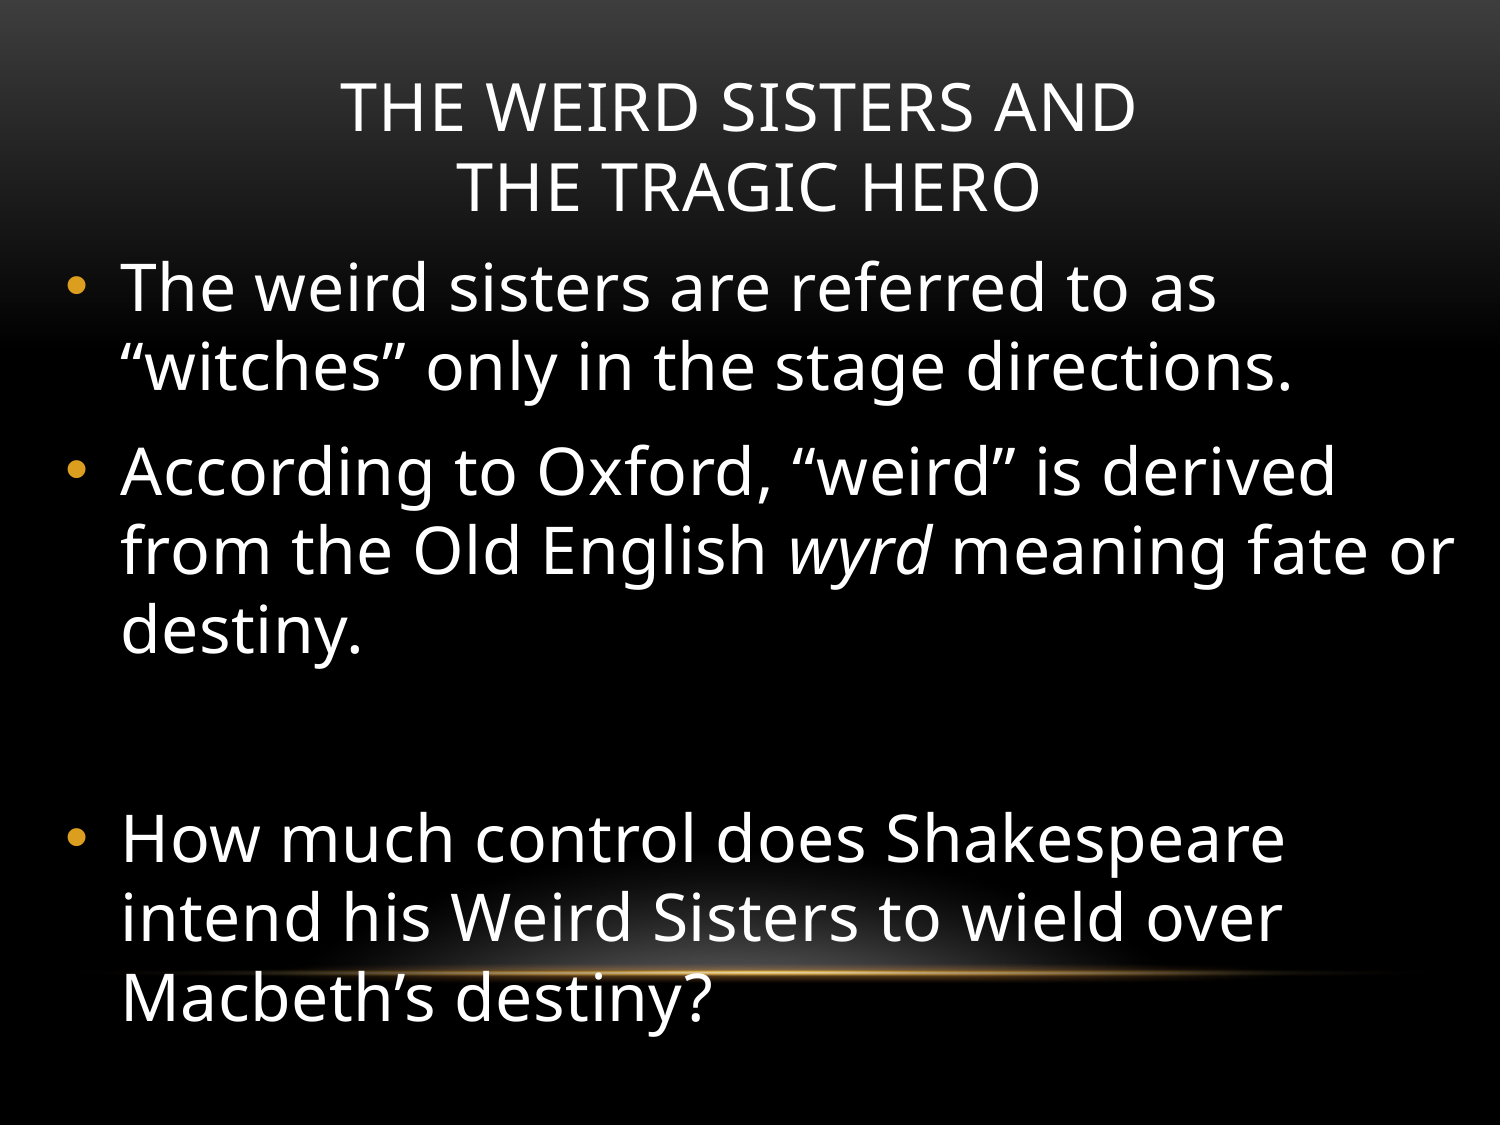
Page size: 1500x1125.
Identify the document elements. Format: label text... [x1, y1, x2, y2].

picture [0, 0, 1500, 1125]
list The weird sisters are referred to as “witches” only in the stage directions. According to Oxford, “weird” is derived from the Old English wyrd meaning fate or destiny. How much control does Shakespeare intend his Weird Sisters to wield over Macbeth’s destiny? [50, 237, 1488, 1050]
title The weird sisters and the Tragic hero [99, 45, 1400, 233]
